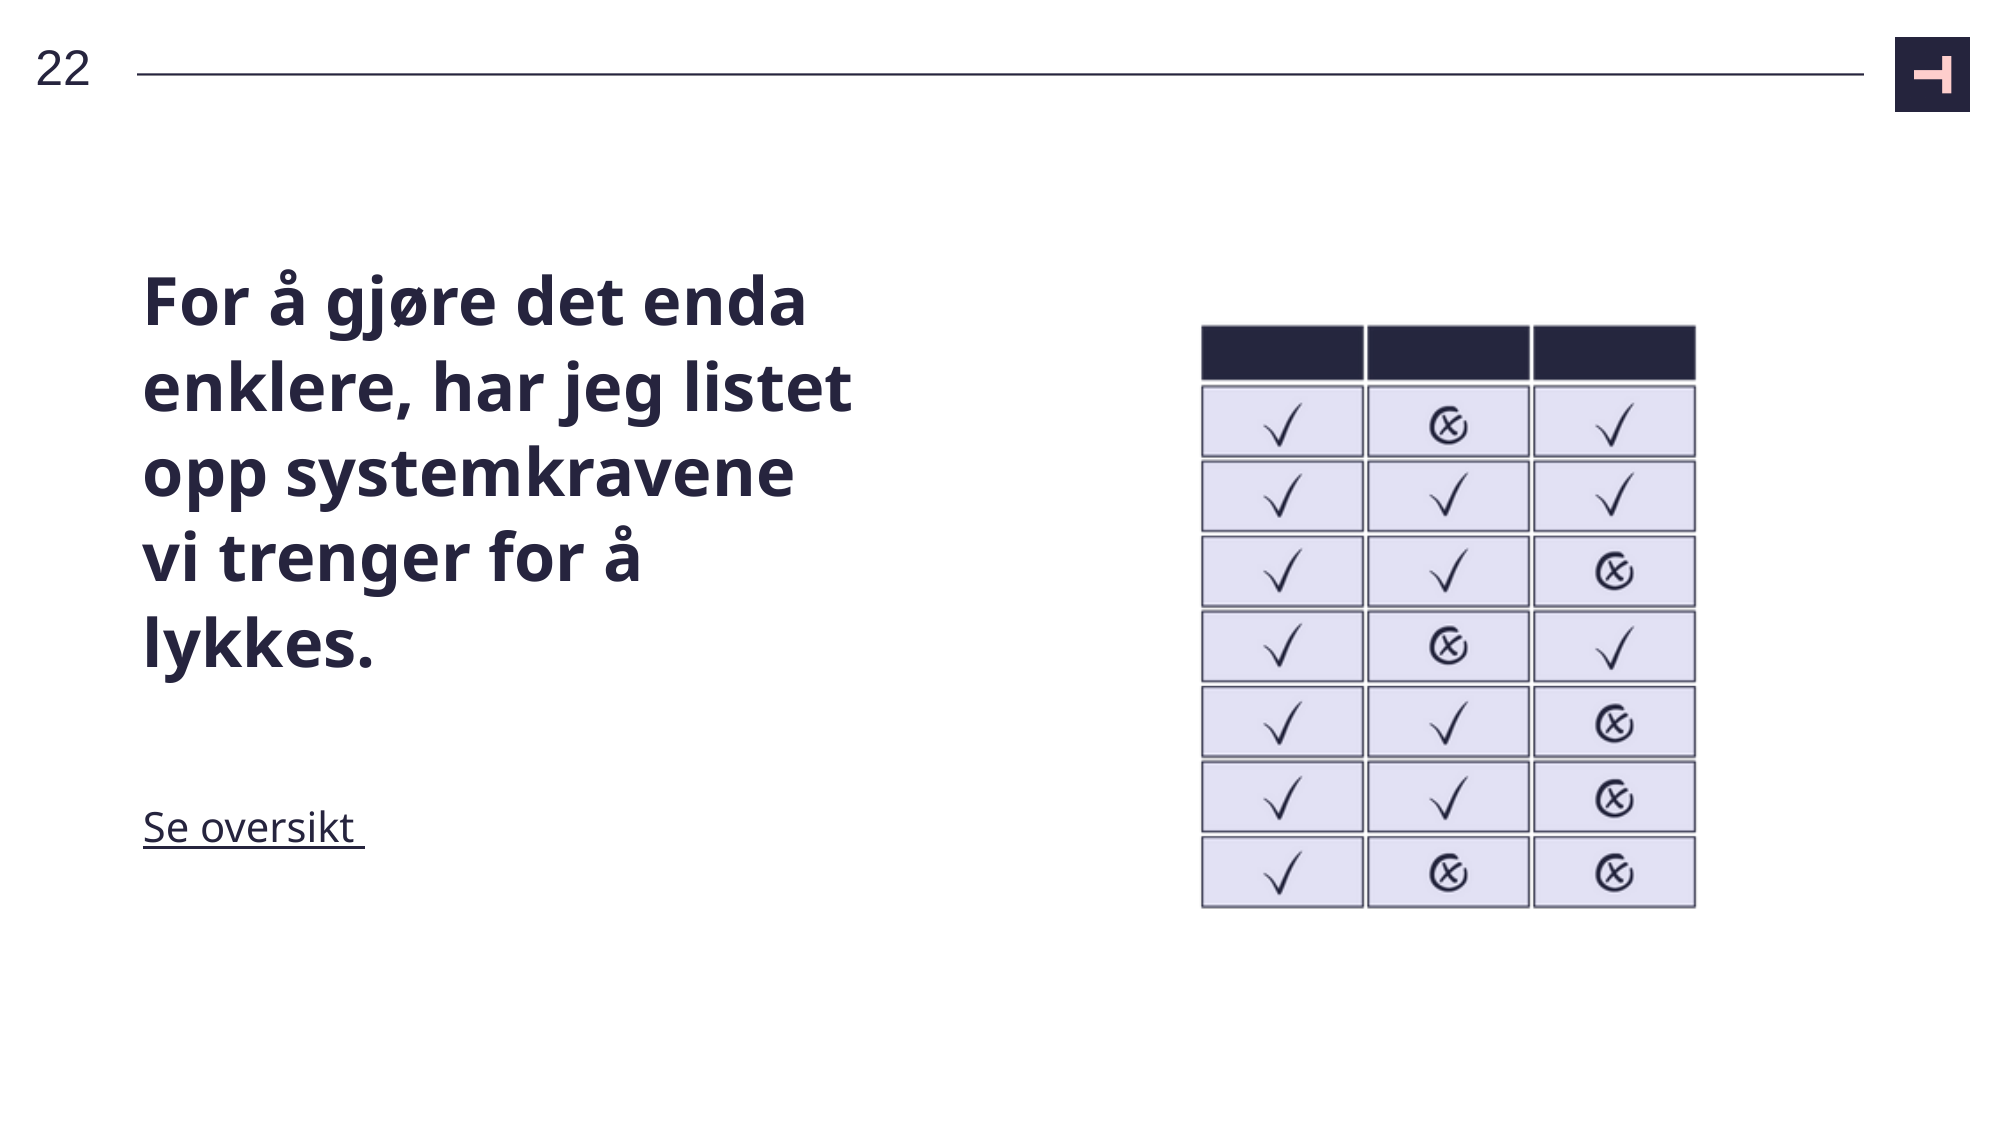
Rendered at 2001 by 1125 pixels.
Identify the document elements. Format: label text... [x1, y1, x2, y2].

picture [1140, 296, 1758, 937]
title For å gjøre det enda enklere, har jeg listet opp systemkravene vi trenger for å lykkes. Se oversikt [142, 296, 860, 937]
picture [1895, 37, 1970, 112]
slide_number 22 [35, 35, 138, 96]
